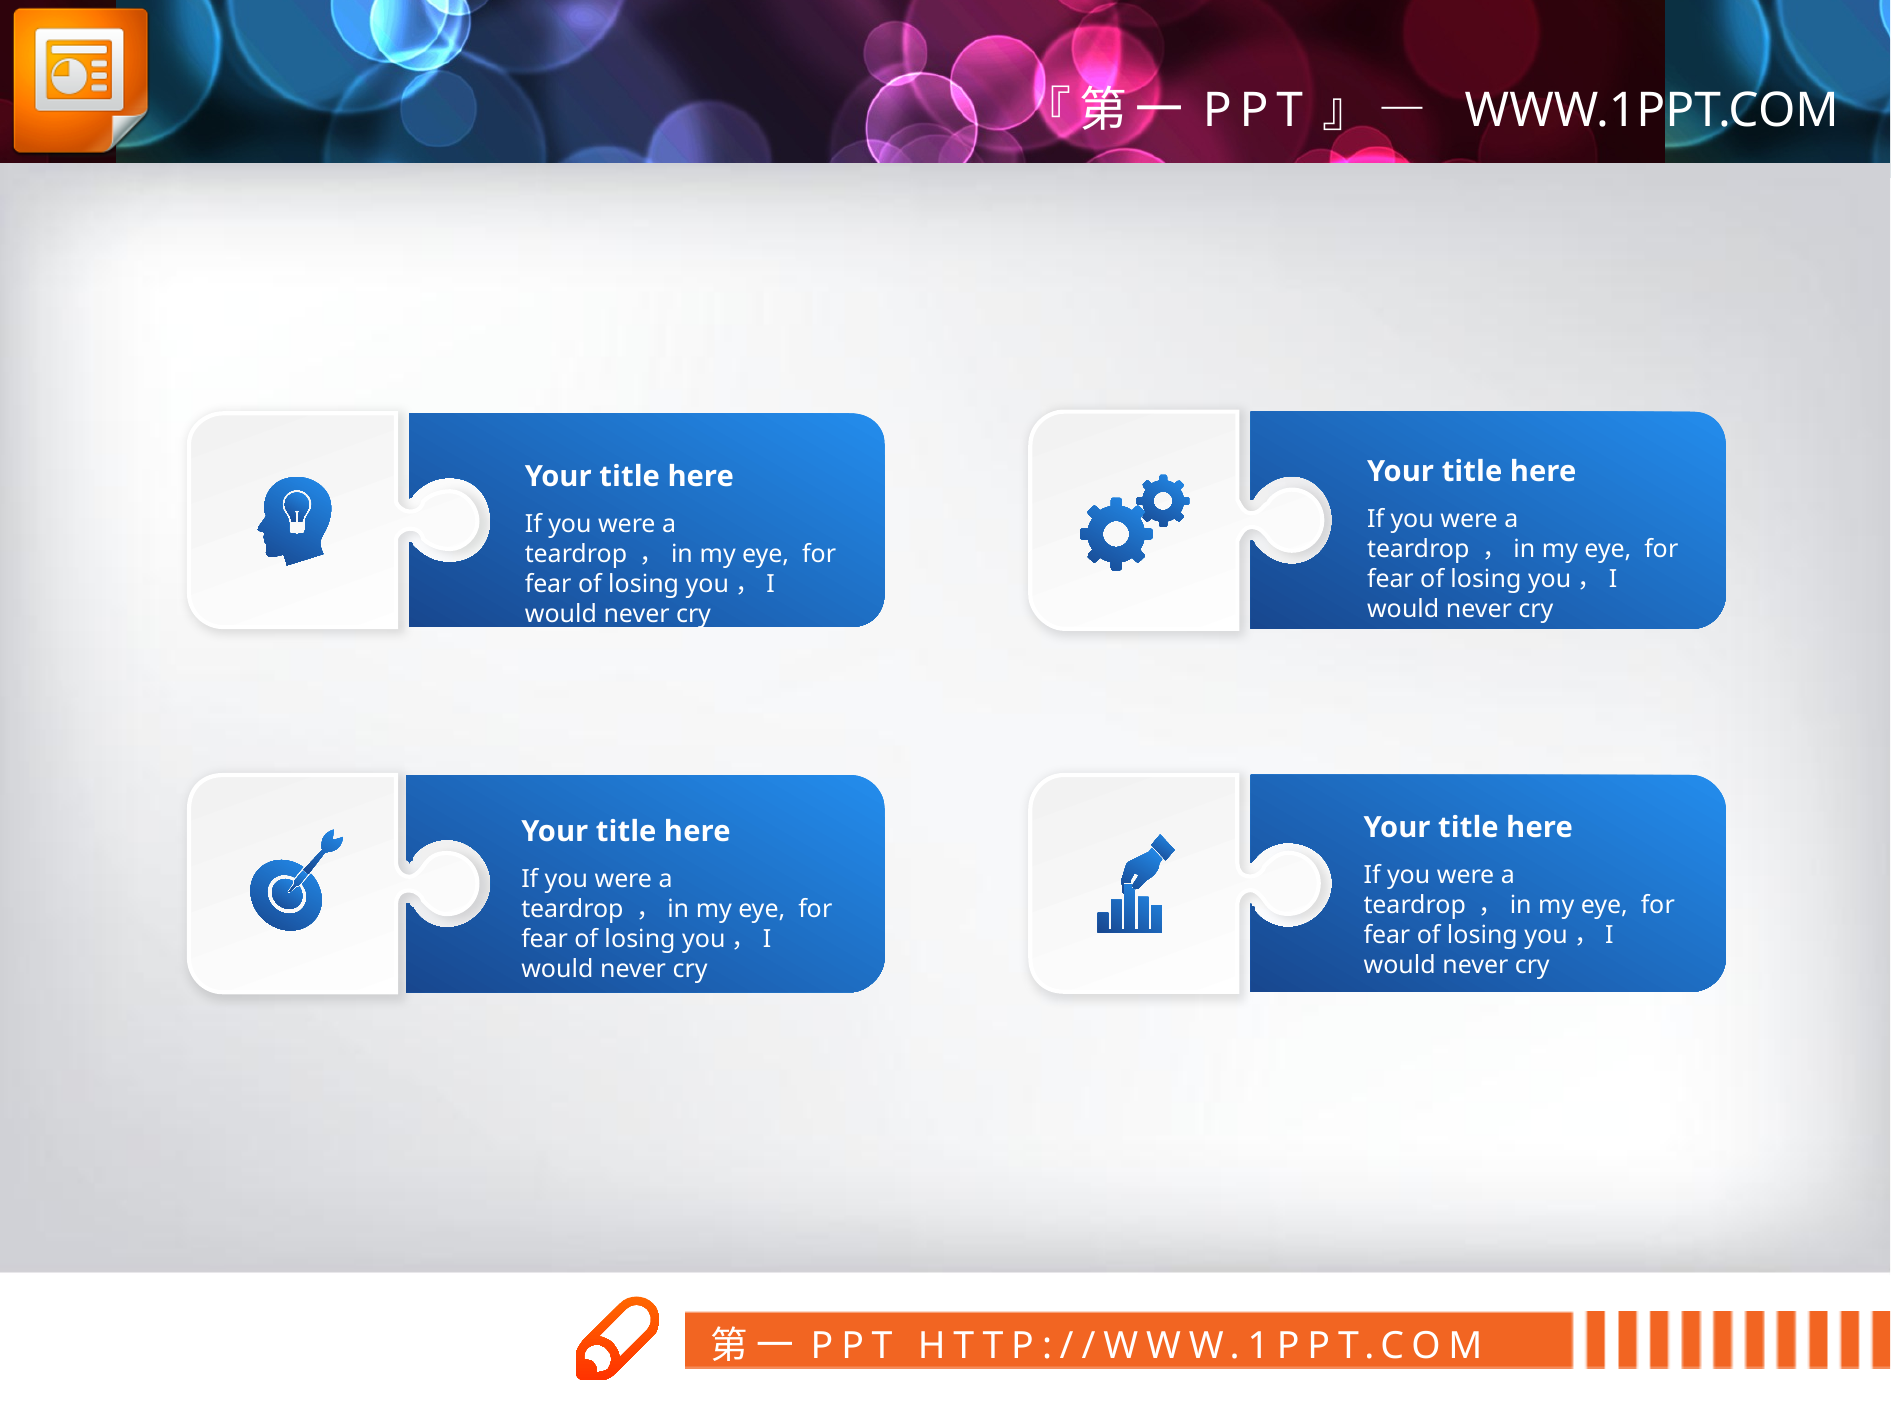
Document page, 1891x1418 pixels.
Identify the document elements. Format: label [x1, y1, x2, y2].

text_box [189, 413, 478, 627]
text_box [506, 804, 862, 962]
text_box [189, 775, 478, 993]
text_box [409, 413, 885, 627]
text_box [1348, 800, 1705, 958]
text_box [1352, 444, 1705, 602]
text_box [406, 775, 885, 993]
text_box [1030, 411, 1323, 629]
text_box [509, 449, 863, 607]
text_box [1250, 774, 1726, 992]
text_box [257, 474, 334, 566]
text_box [1079, 474, 1190, 571]
picture [685, 1311, 1891, 1369]
text_box [248, 829, 344, 931]
text_box [1030, 774, 1319, 992]
picture [0, 0, 1891, 1275]
text_box [1250, 411, 1726, 629]
text_box [1097, 834, 1175, 933]
